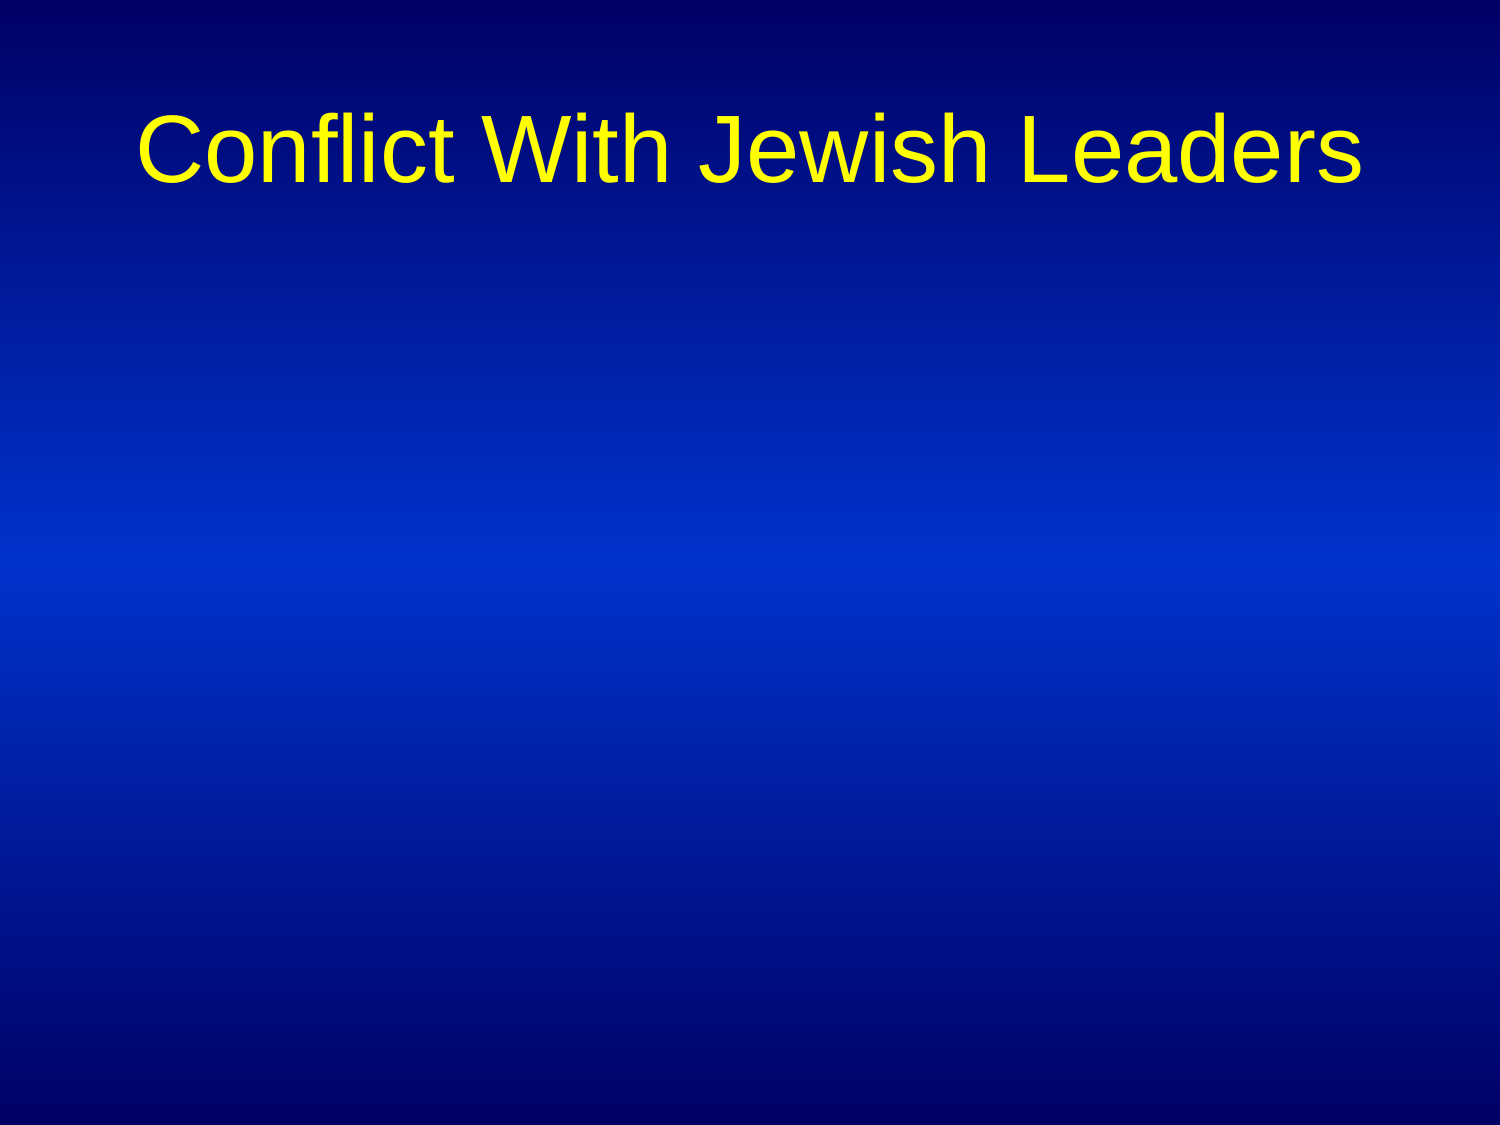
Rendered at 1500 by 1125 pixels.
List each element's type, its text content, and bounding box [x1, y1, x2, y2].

title Conflict With Jewish Leaders [37, 50, 1463, 238]
